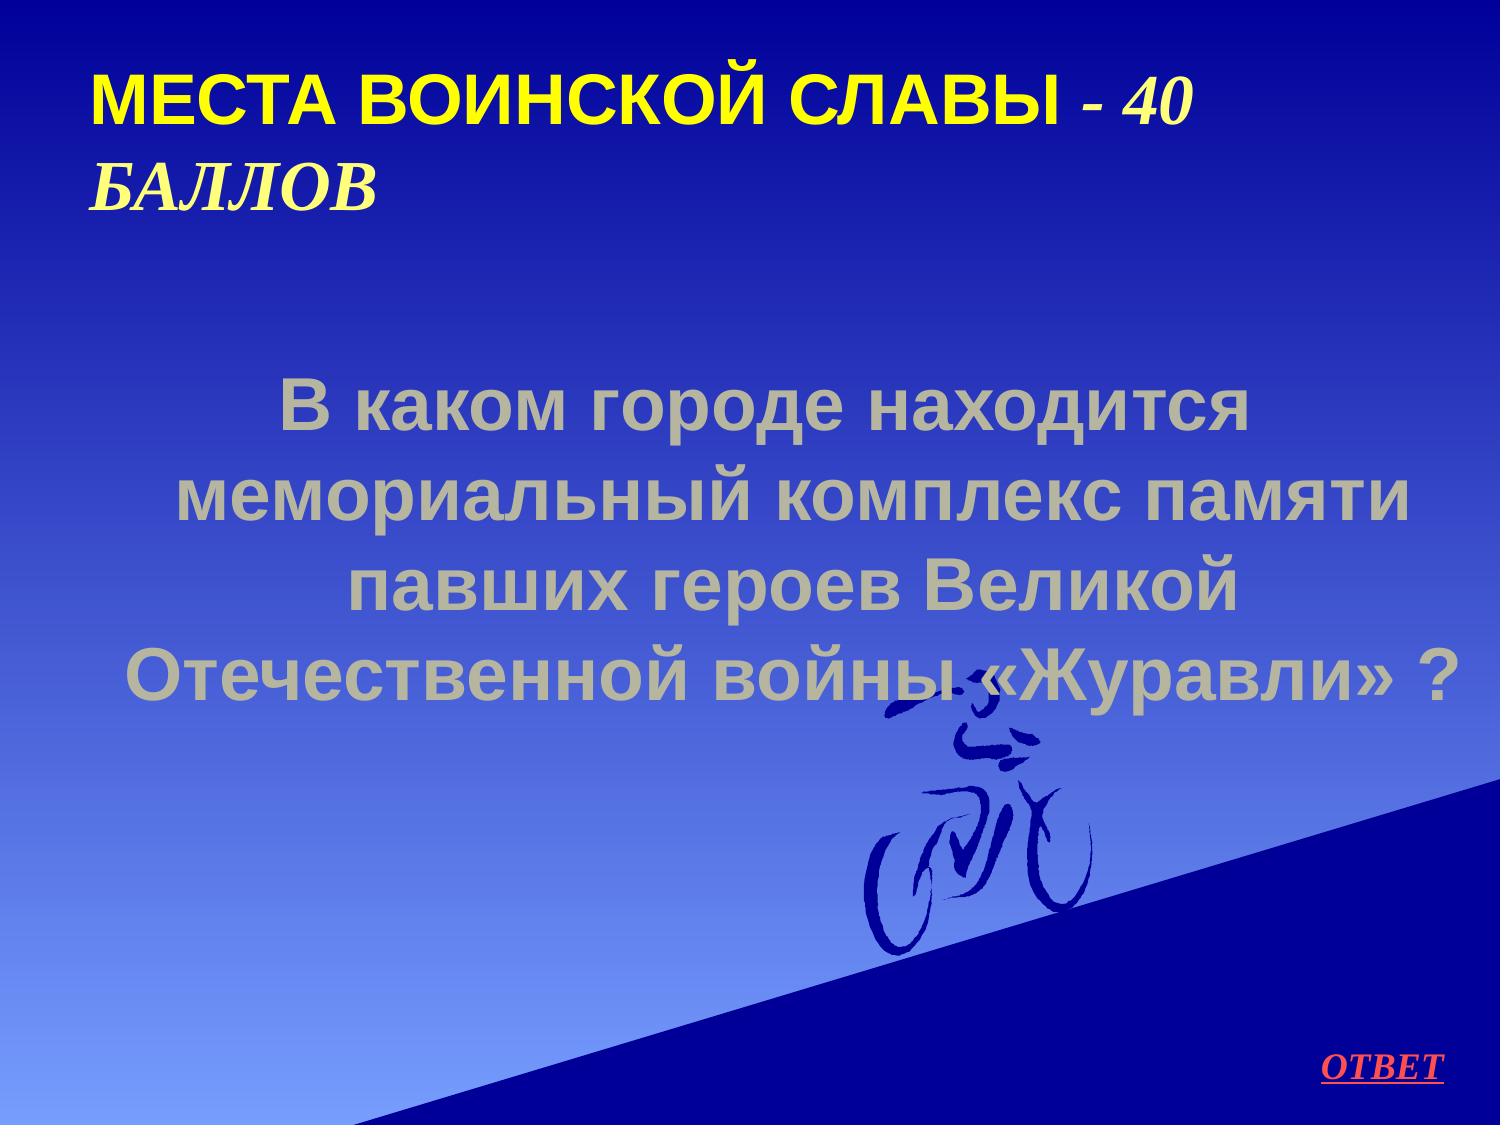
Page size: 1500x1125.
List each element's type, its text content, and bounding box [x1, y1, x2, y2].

text_box ОТВЕТ [1306, 1034, 1459, 1095]
title Места Воинской славы - 40 баллов [74, 44, 1426, 233]
list В каком городе находится мемориальный комплекс памяти павших героев Великой Отечественной войны «Журавли» ? [52, 243, 1479, 811]
